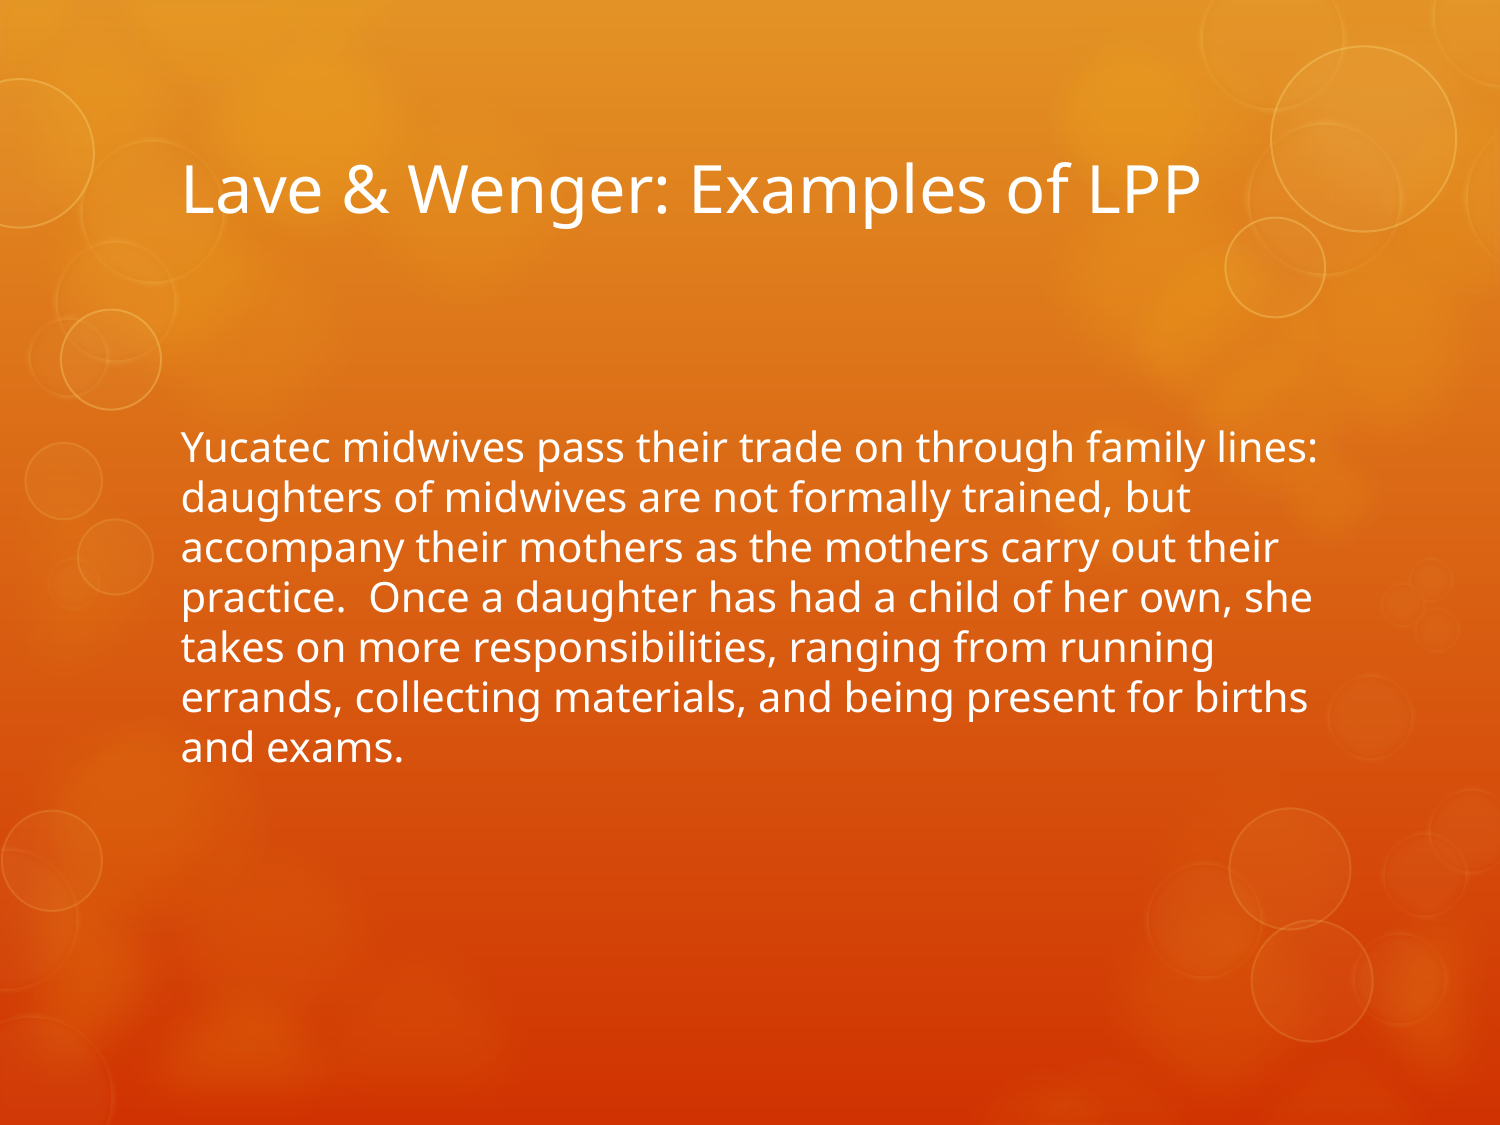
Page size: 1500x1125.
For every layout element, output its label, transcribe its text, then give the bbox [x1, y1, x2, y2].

list Yucatec midwives pass their trade on through family lines: daughters of midwives are not formally trained, but accompany their mothers as the mothers carry out their practice. Once a daughter has had a child of her own, she takes on more responsibilities, ranging from running errands, collecting materials, and being present for births and exams. [165, 296, 1335, 962]
title Lave & Wenger: Examples of LPP [165, 110, 1335, 263]
